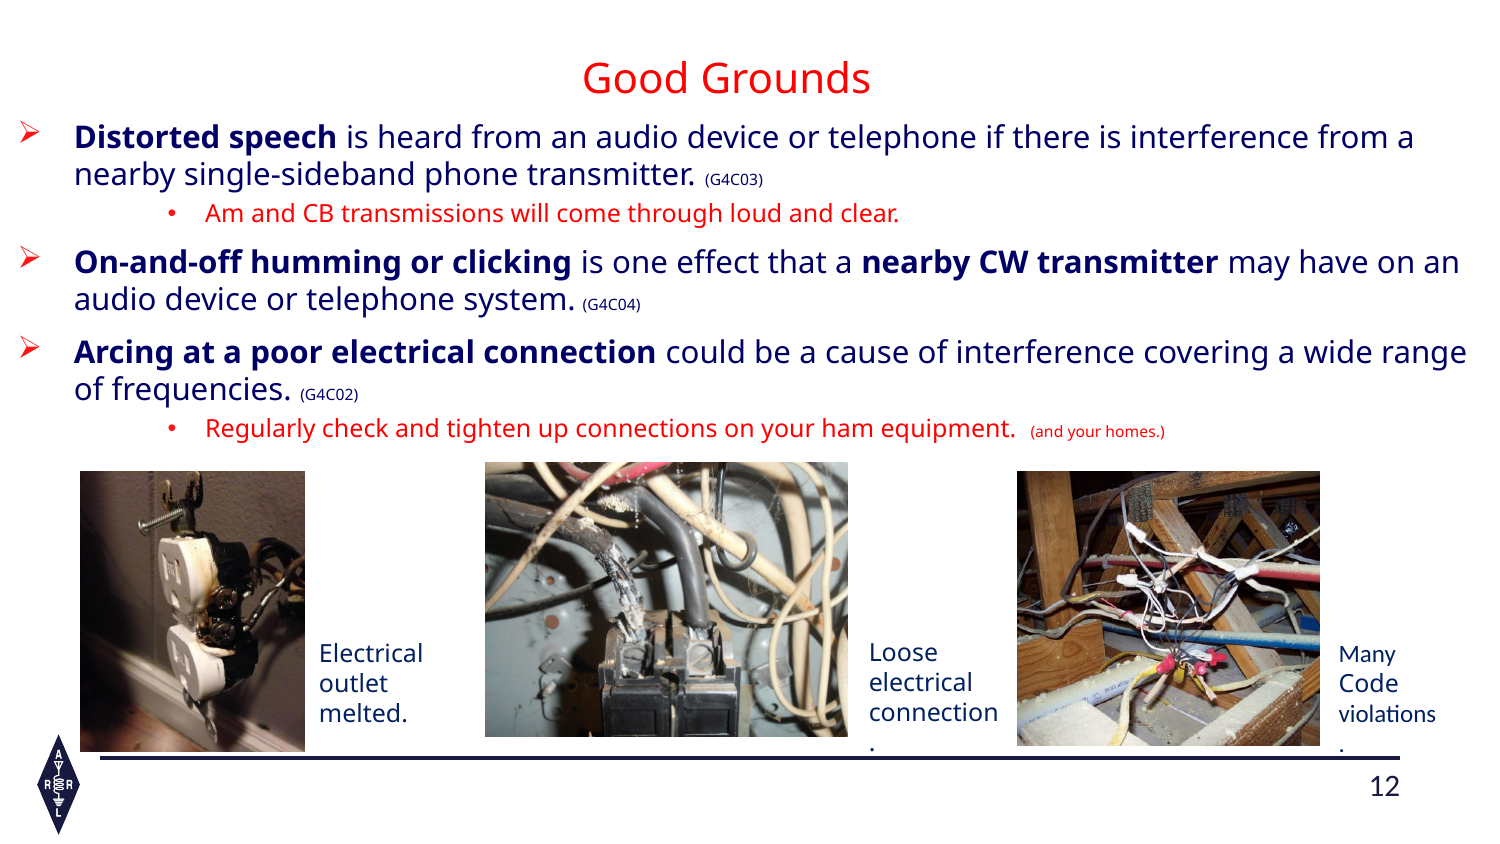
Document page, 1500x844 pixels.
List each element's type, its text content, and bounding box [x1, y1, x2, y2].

picture [37, 471, 305, 835]
text_box Many Code violations. [1323, 630, 1453, 765]
picture [485, 462, 848, 737]
text_box Distorted speech is heard from an audio device or telephone if there is interference from a nearby single-sideband phone transmitter. (G4C03) Am and CB transmissions will come through loud and clear. On-and-off humming or clicking is one effect that a nearby CW transmitter may have on an audio device or telephone system. (G4C04) Arcing at a poor electrical connection could be a cause of interference covering a wide range of frequencies. (G4C02) Regularly check and tighten up connections on your ham equipment. (and your homes.) [9, 112, 1491, 498]
picture [1017, 471, 1320, 746]
slide_number 12 [1302, 761, 1400, 807]
text_box Good Grounds [328, 25, 1126, 106]
text_box Electrical outlet melted. [305, 630, 446, 735]
text_box Loose electrical connection. [853, 629, 1018, 764]
